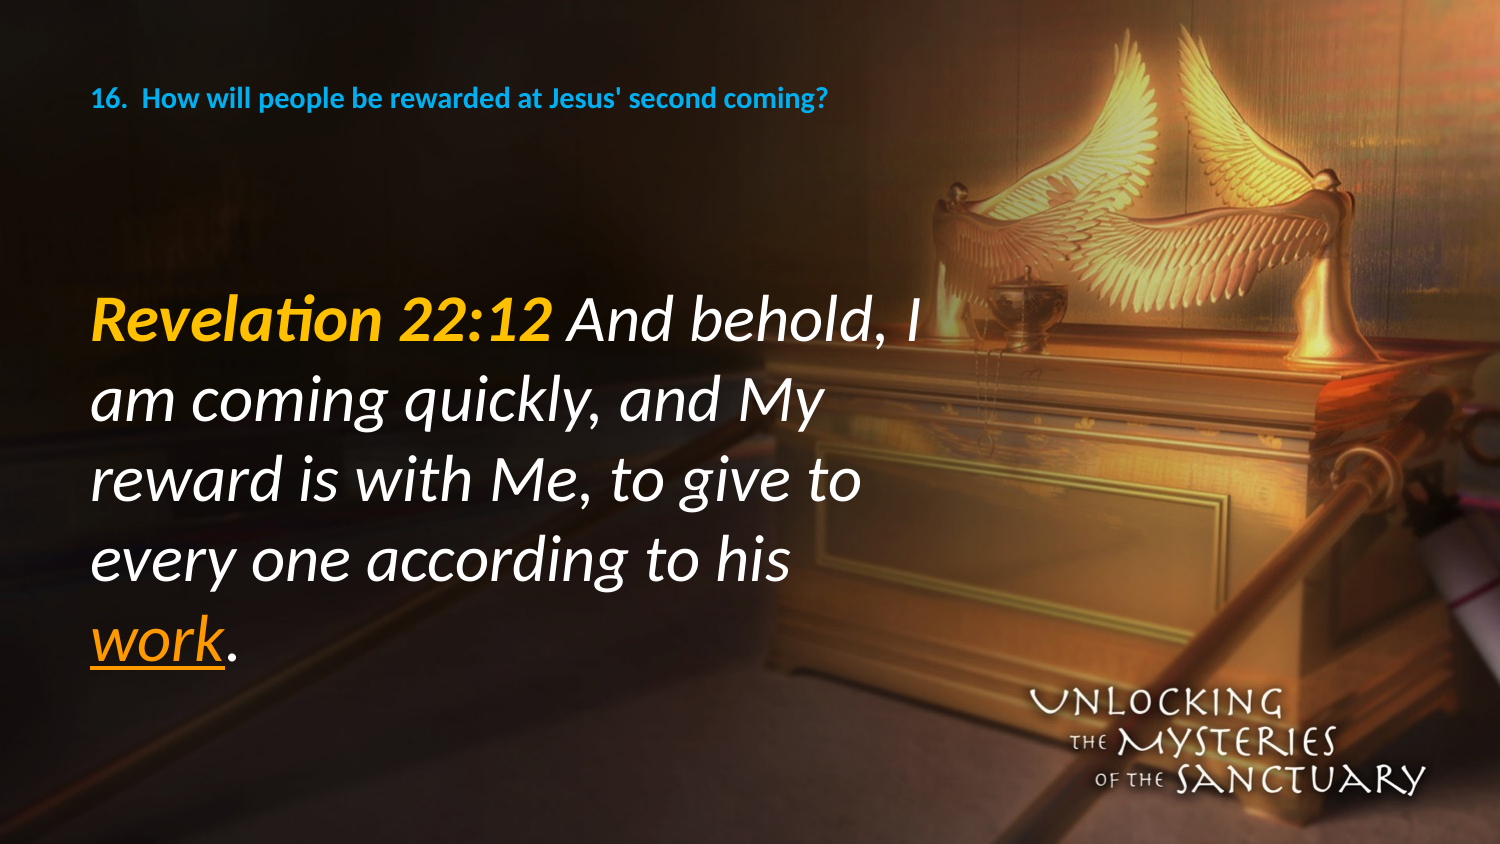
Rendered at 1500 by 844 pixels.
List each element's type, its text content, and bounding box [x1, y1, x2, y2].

list Revelation 22:12 And behold, I am coming quickly, and My reward is with Me, to give to every one according to his work. [75, 267, 951, 754]
picture [0, 0, 1500, 844]
title 16. How will people be rewarded at Jesus' second coming? [75, 33, 1425, 175]
